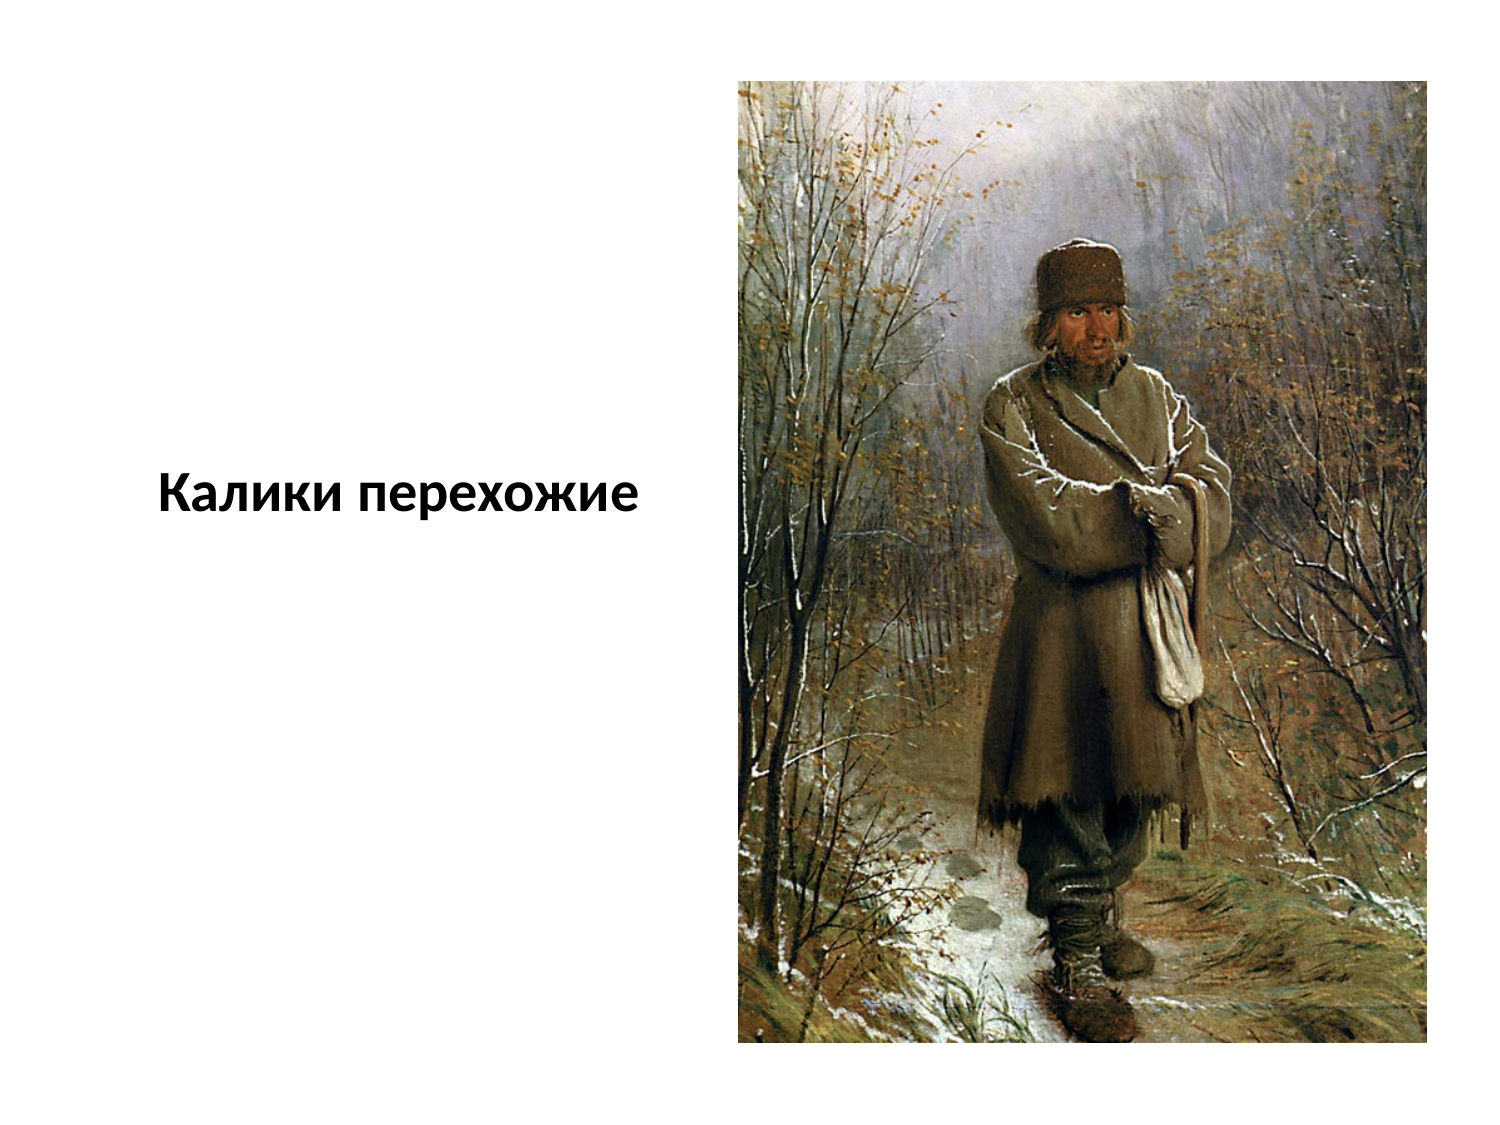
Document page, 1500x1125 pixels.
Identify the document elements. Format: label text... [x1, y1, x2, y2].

text_box Калики перехожие [143, 445, 668, 531]
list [737, 81, 1427, 1043]
